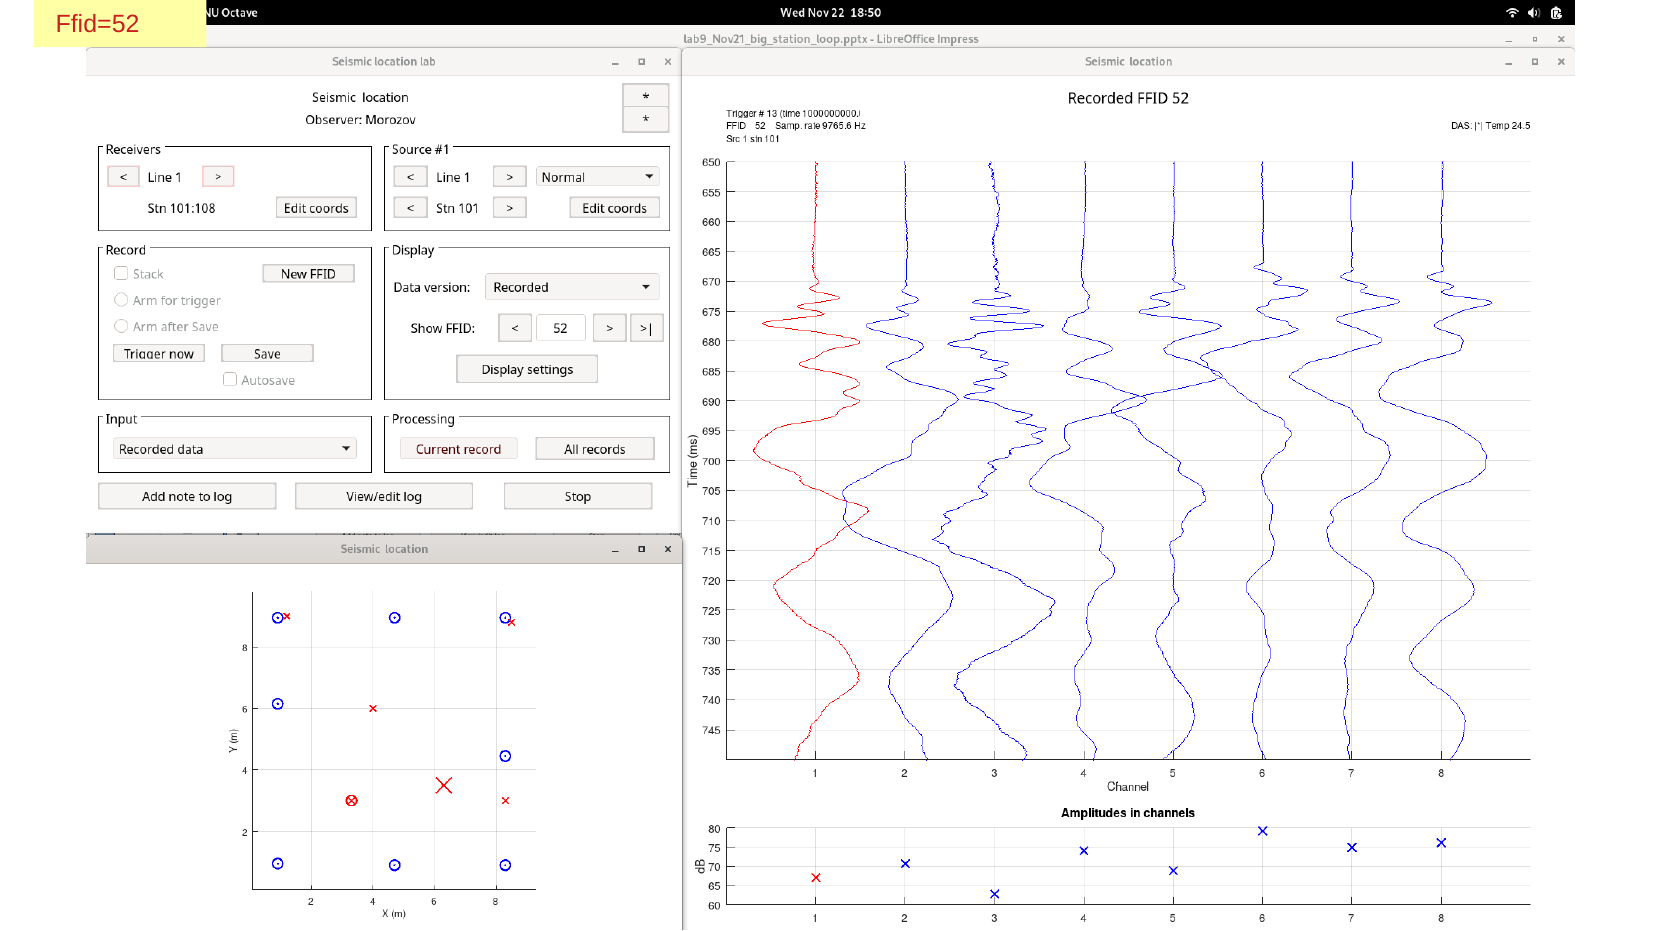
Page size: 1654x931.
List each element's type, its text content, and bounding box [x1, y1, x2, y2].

text_box Ffid=52 [33, 0, 86, 48]
picture [86, 0, 1575, 930]
